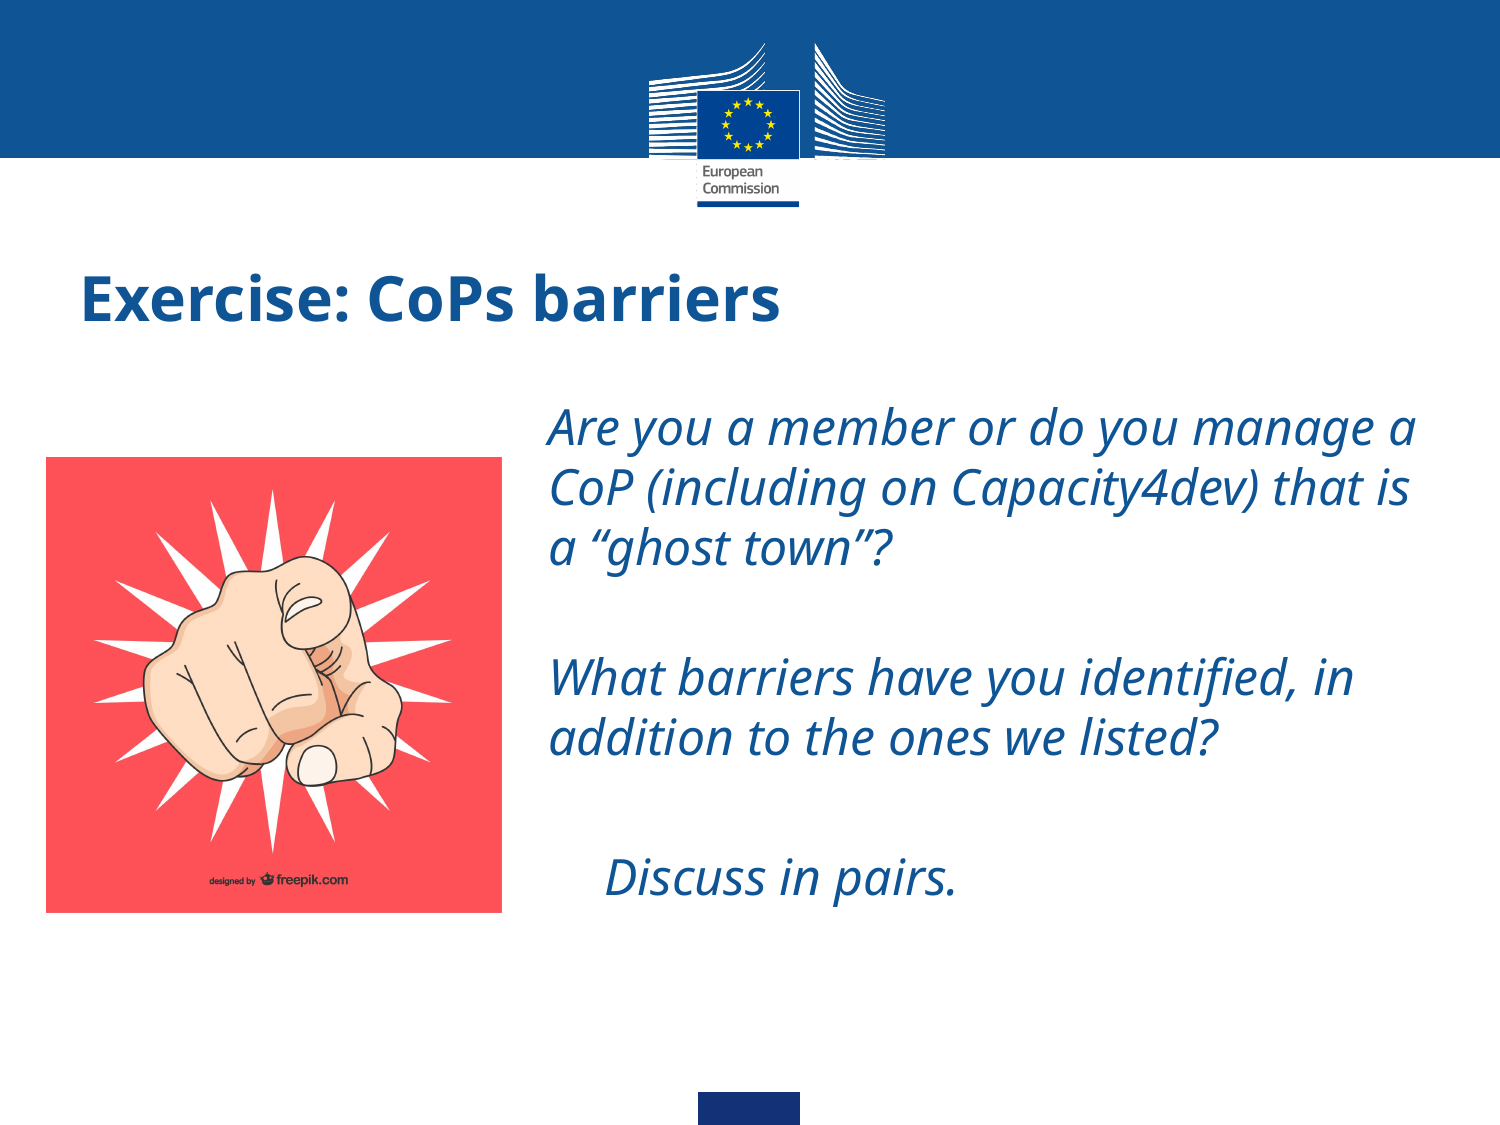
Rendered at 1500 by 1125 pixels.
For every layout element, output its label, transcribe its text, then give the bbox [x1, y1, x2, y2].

title Exercise: CoPs barriers [64, 219, 1415, 374]
list Are you a member or do you manage a CoP (including on Capacity4dev) that is a “ghost town”? What barriers have you identified, in addition to the ones we listed? Discuss in pairs. [533, 388, 1457, 973]
picture [46, 457, 502, 913]
picture [649, 42, 885, 208]
